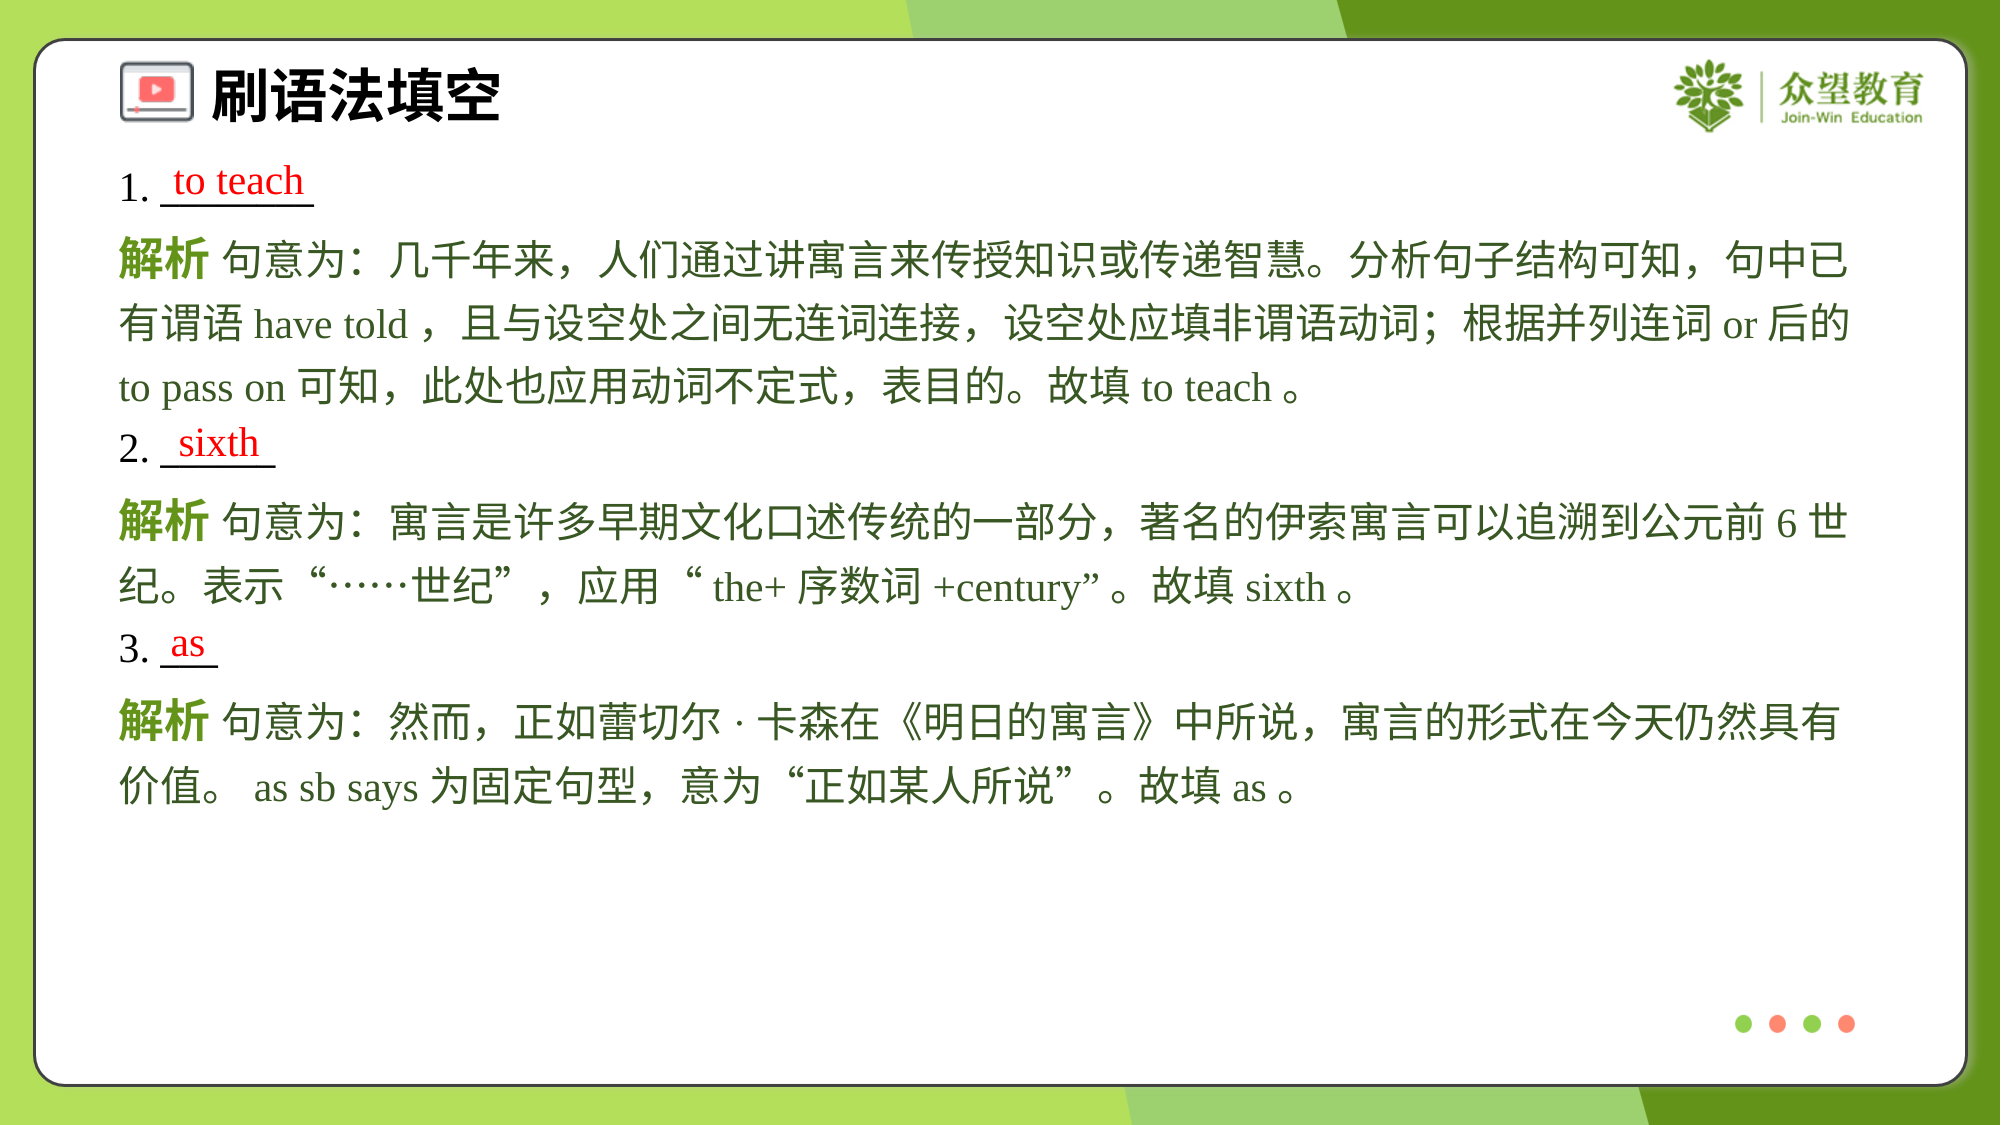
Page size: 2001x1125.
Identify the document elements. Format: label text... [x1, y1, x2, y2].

text_box 2. ______ [118, 408, 1883, 466]
text_box to teach [163, 140, 314, 198]
text_box as [165, 602, 210, 660]
text_box sixth [174, 402, 265, 460]
picture [0, 0, 2000, 1125]
text_box 1. ________ [118, 146, 1883, 204]
text_box 解析 句意为：几千年来，人们通过讲寓言来传授知识或传递智慧。分析句子结构可知，句中已有谓语have told，且与设空处之间无连词连接，设空处应填非谓语动词；根据并列连词or后的to pass on可知，此处也应用动词不定式，表目的。故填to teach。 [118, 215, 1883, 405]
text_box 3. ___ [118, 608, 1883, 666]
text_box 解析 句意为：然而，正如蕾切尔·卡森在《明日的寓言》中所说，寓言的形式在今天仍然具有价值。as sb says为固定句型，意为“正如某人所说”。故填as。 [118, 678, 1883, 805]
text_box 解析 句意为：寓言是许多早期文化口述传统的一部分，著名的伊索寓言可以追溯到公元前6世纪。表示“……世纪”，应用“the+序数词+century”。故填sixth。 [118, 478, 1883, 605]
